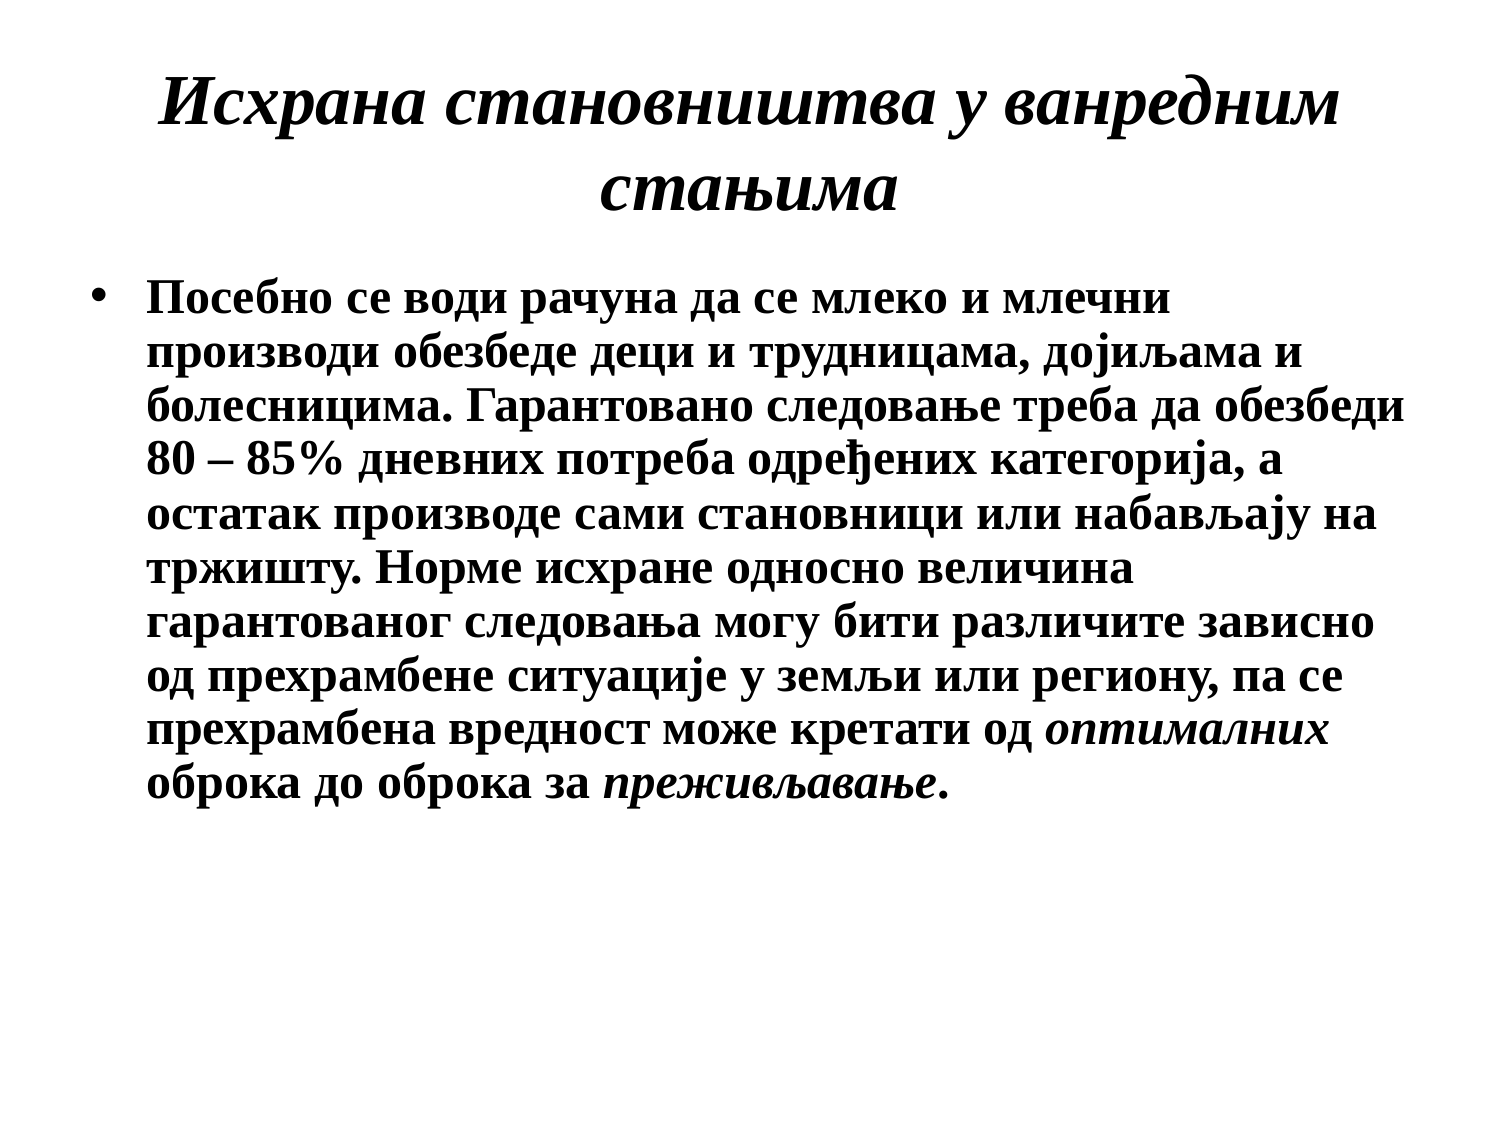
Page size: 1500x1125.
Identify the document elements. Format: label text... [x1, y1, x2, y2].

title Исхрана становништва у ванредним стањима [75, 45, 1425, 233]
list Посебно се води рачуна да се млеко и млечни производи обезбеде деци и трудницама, дојиљама и болесницима. Гарантовано следовање треба да обезбеди 80 – 85% дневних потреба одређених категорија, а остатак производе сами становници или набављају на тржишту. Норме исхране односно величина гарантованог следовања могу бити различите зависно од прехрамбене ситуације у земљи или региону, па се прехрамбена вредност може кретати од оптималних оброка до оброка за преживљавање. [75, 262, 1425, 1005]
